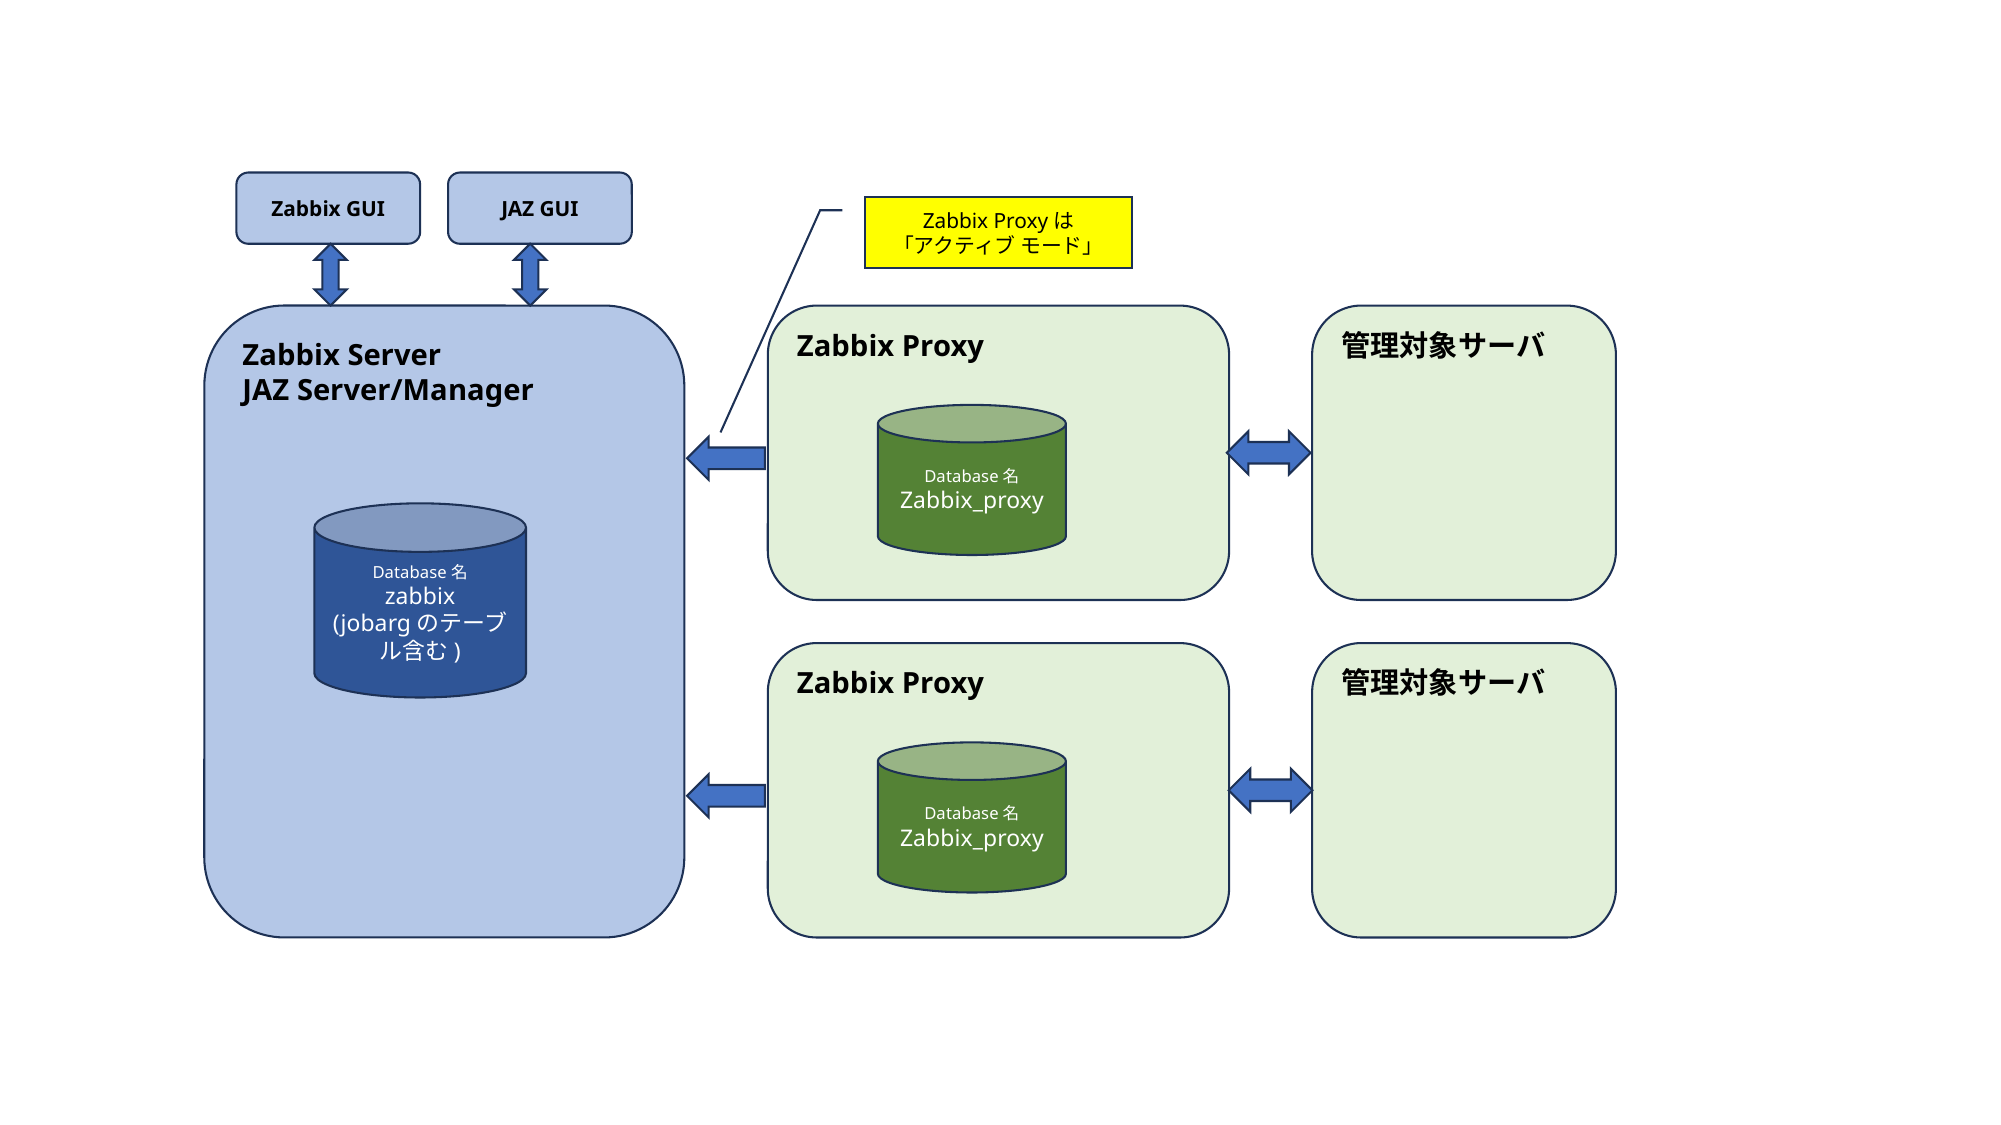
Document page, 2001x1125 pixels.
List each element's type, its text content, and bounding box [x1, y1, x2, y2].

text_box [511, 242, 549, 308]
text_box Database名 zabbix (jobargのテーブル含む) [313, 502, 528, 699]
text_box Zabbix Proxyは 「アクティブ モード」 [864, 196, 1133, 269]
text_box [685, 771, 766, 820]
text_box Zabbix GUI [235, 171, 422, 245]
text_box [1225, 428, 1313, 477]
text_box Zabbix Proxy [766, 642, 1231, 939]
text_box Database名 Zabbix_proxy [876, 403, 1067, 557]
text_box 管理対象サーバ [1311, 642, 1617, 939]
text_box Zabbix Proxyは 「アクティブ モード」 [719, 209, 843, 433]
text_box Database名 Zabbix_proxy [876, 741, 1067, 894]
text_box [311, 242, 350, 308]
text_box 管理対象サーバ [1311, 304, 1617, 602]
text_box [1227, 766, 1314, 815]
text_box [685, 434, 766, 483]
text_box Zabbix Proxy [766, 304, 1231, 602]
text_box Zabbix Server JAZ Server/Manager [203, 304, 686, 939]
text_box JAZ GUI [447, 171, 633, 245]
